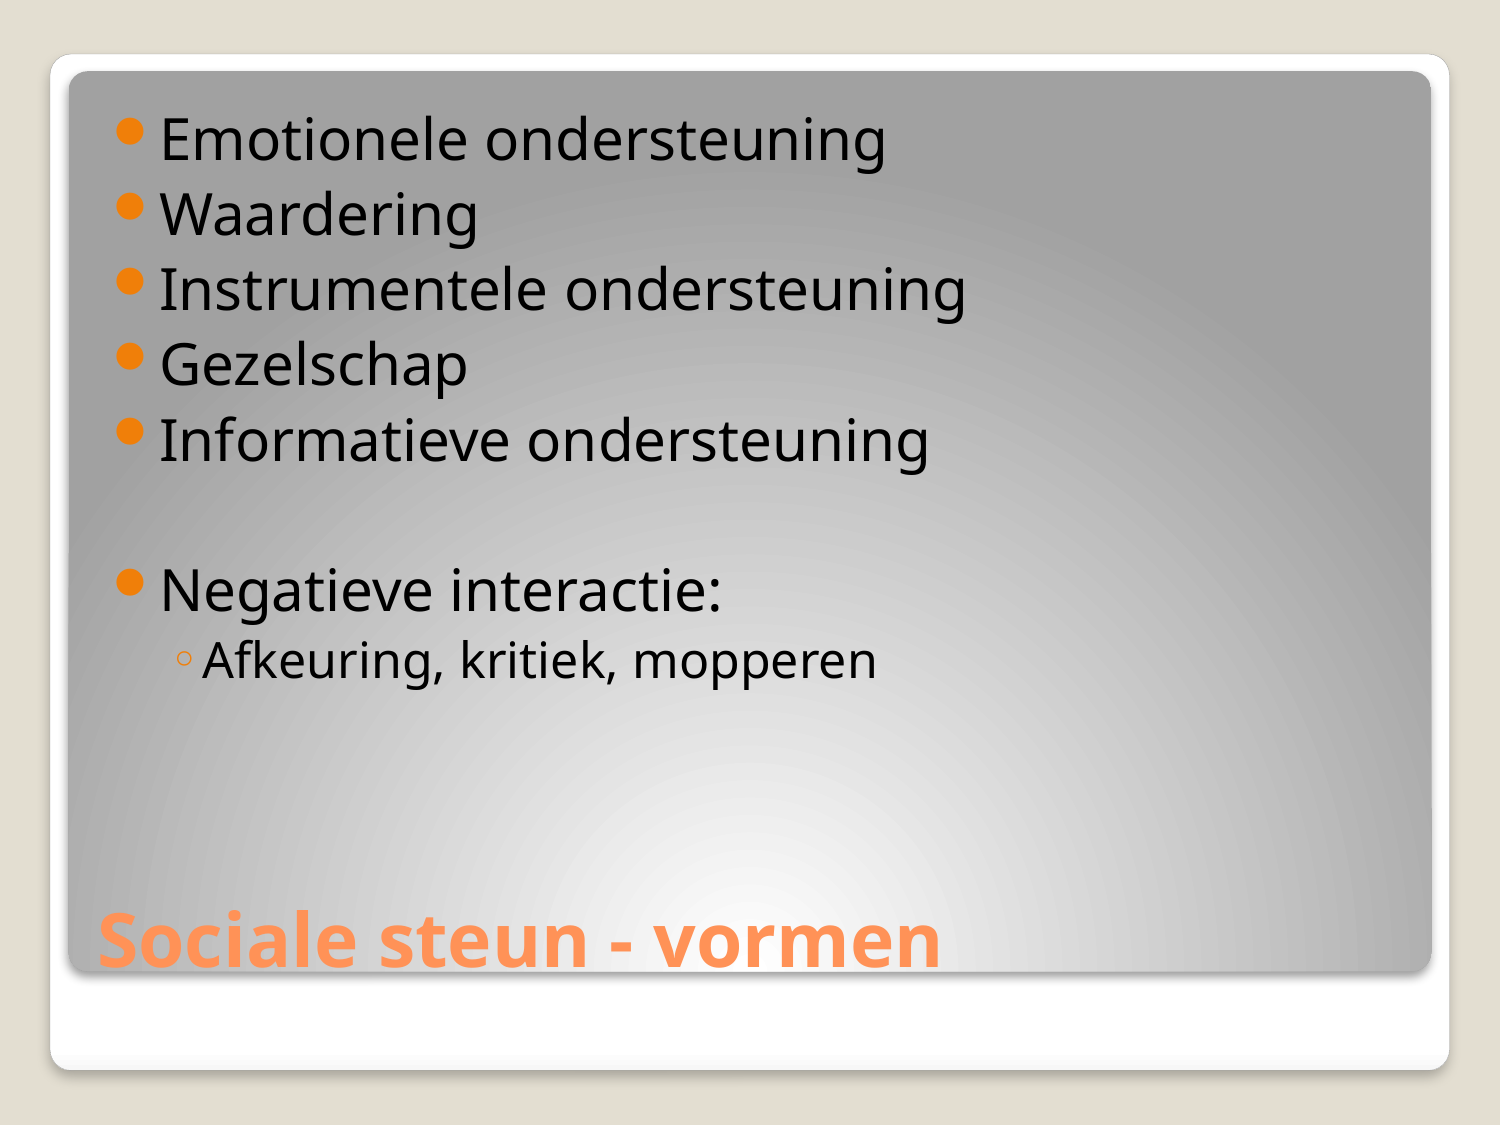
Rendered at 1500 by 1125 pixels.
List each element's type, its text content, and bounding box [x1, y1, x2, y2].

list Emotionele ondersteuning Waardering Instrumentele ondersteuning Gezelschap Informatieve ondersteuning Negatieve interactie: Afkeuring, kritiek, mopperen [82, 86, 1425, 774]
title Sociale steun - vormen [82, 817, 1425, 990]
